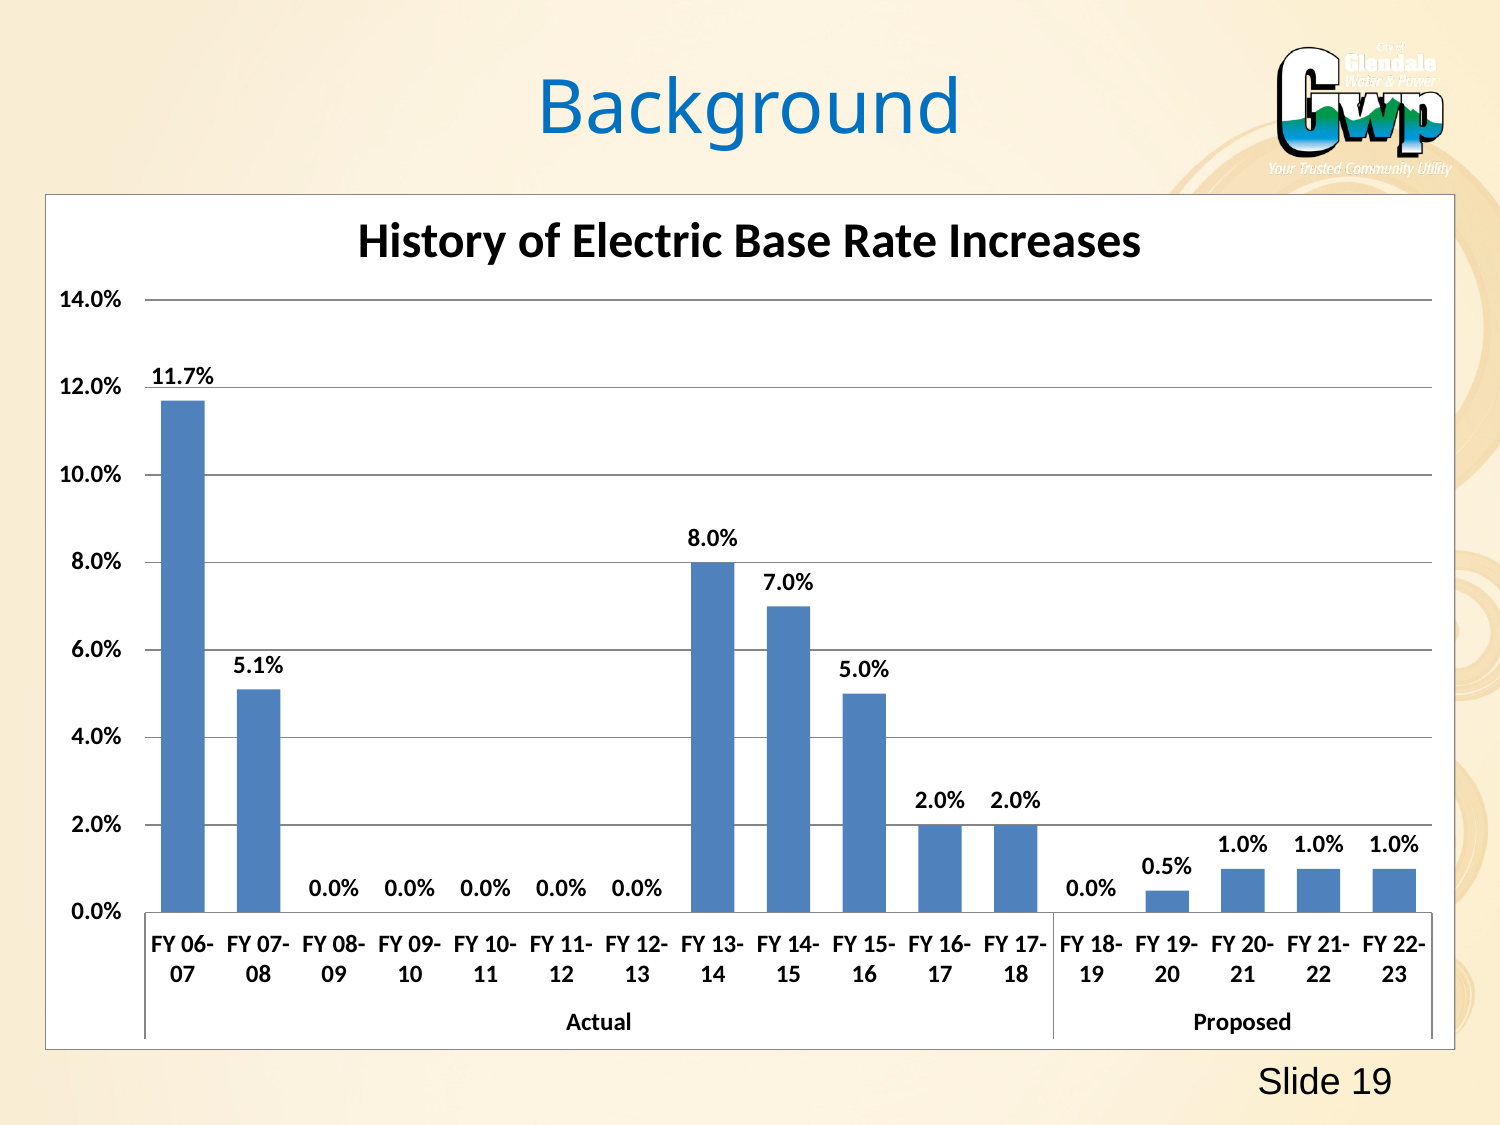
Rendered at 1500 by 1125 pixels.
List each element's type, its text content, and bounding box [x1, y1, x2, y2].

title Background [75, 37, 1425, 171]
picture [0, 0, 1500, 1125]
text_box Slide 19 [1149, 1049, 1500, 1125]
